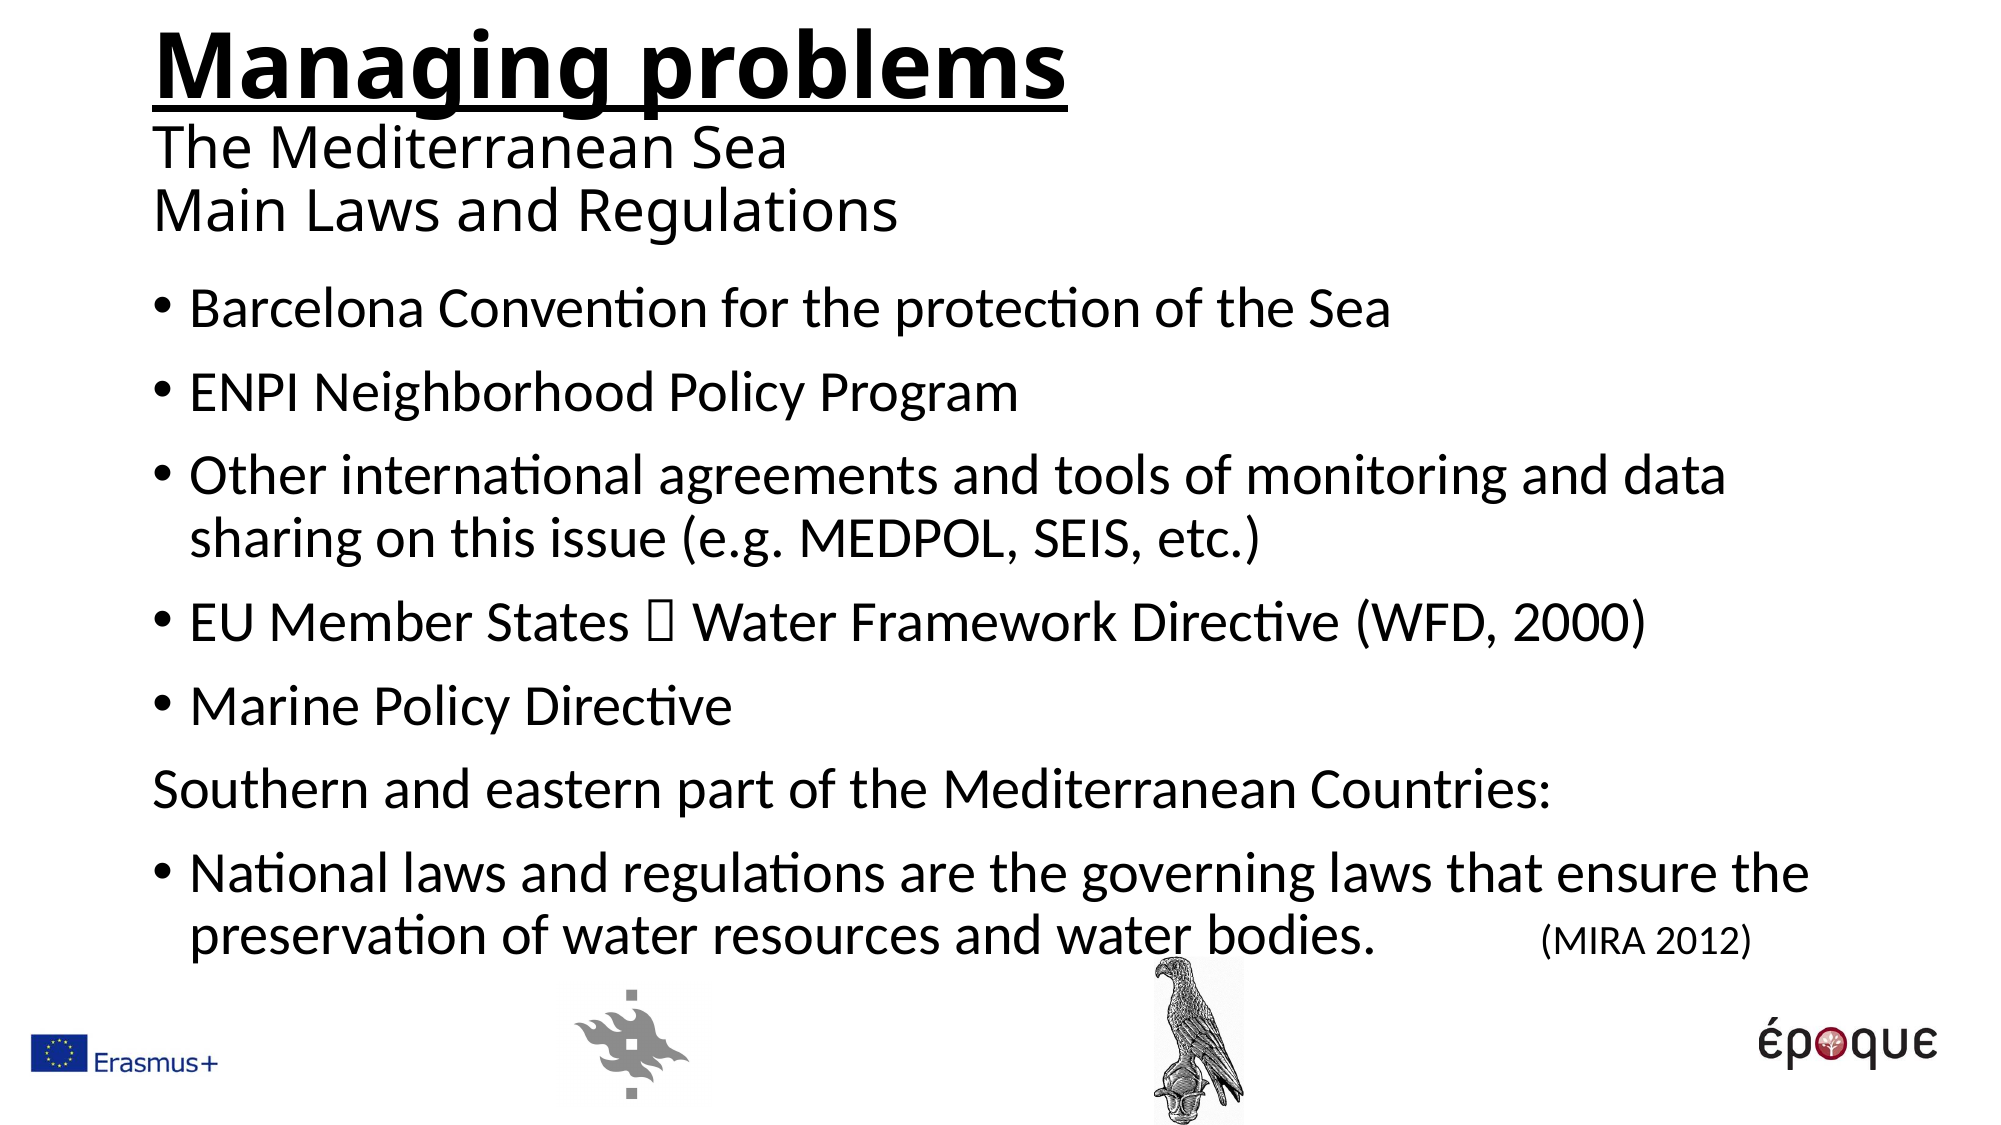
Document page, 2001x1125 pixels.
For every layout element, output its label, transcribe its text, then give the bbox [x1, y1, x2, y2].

title Managing problems The Mediterranean Sea Main Laws and Regulations [137, 0, 1863, 263]
picture [1759, 1017, 1937, 1070]
list Barcelona Convention for the protection of the Sea ENPI Neighborhood Policy Program Other international agreements and tools of monitoring and data sharing on this issue (e.g. MEDPOL, SEIS, etc.) EU Member States  Water Framework Directive (WFD, 2000) Marine Policy Directive Southern and eastern part of the Mediterranean Countries: National laws and regulations are the governing laws that ensure the preservation of water resources and water bodies. (MIRA 2012) [137, 269, 1863, 1014]
picture [29, 1023, 219, 1083]
picture [1154, 956, 1244, 1125]
picture [556, 981, 712, 1107]
